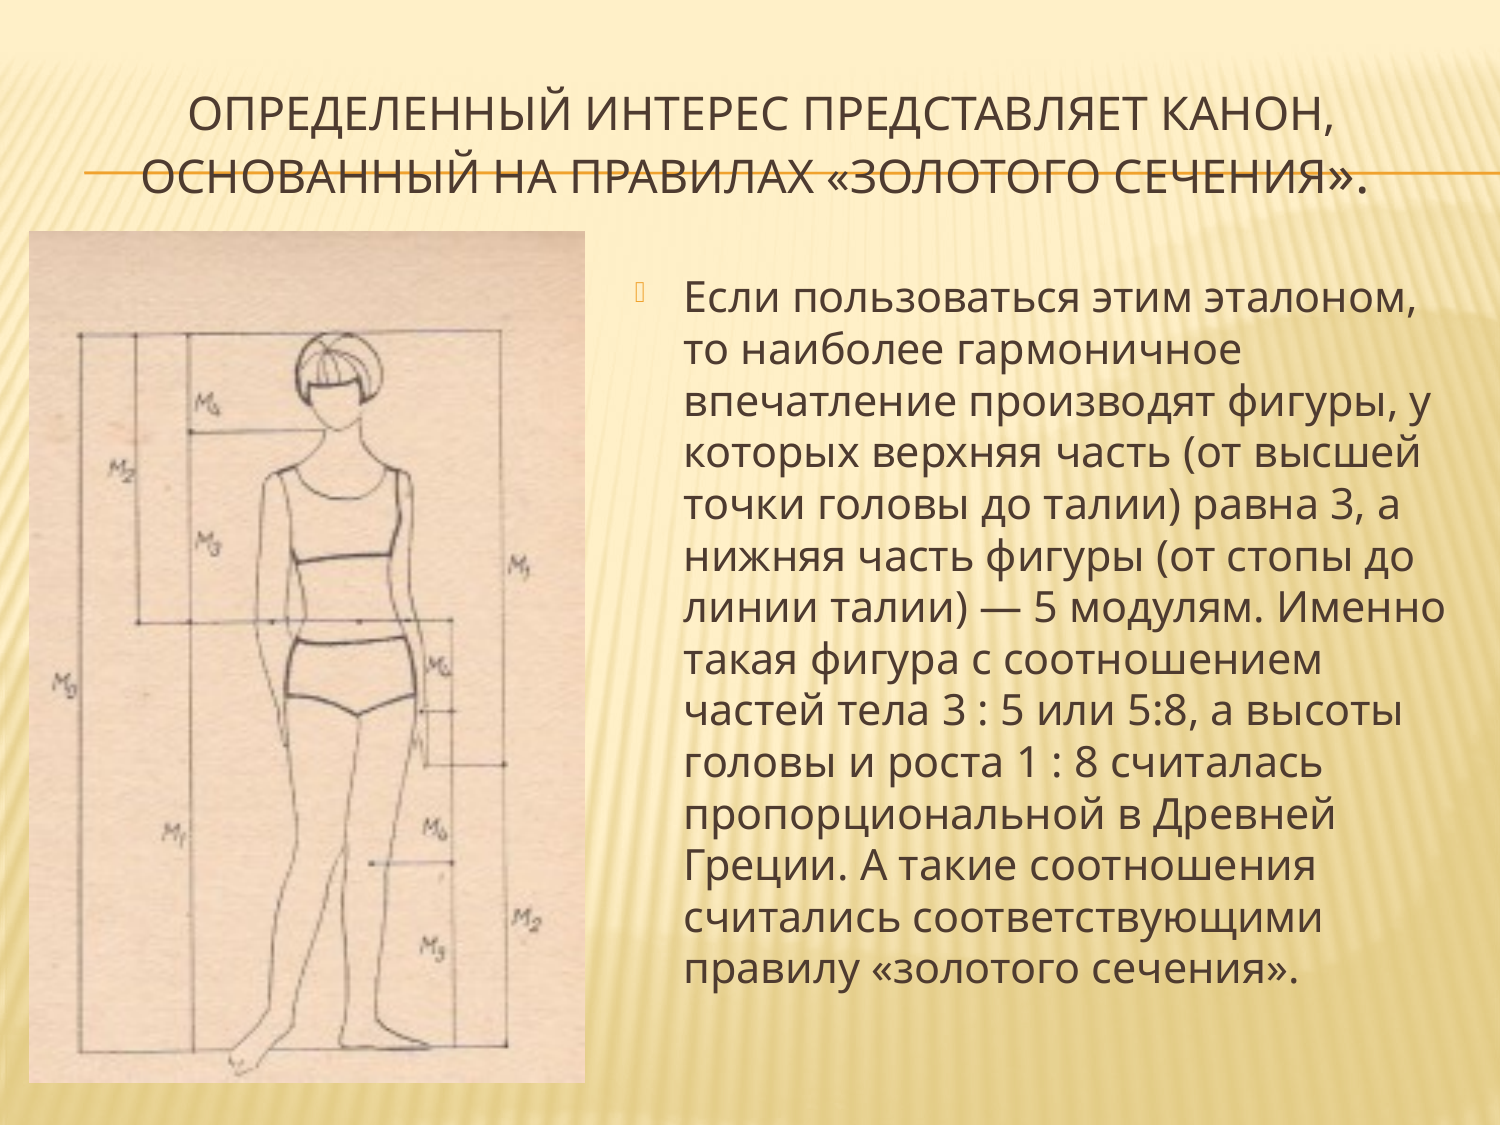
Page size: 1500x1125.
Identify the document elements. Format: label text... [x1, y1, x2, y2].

title Определенный интерес представляет канон, основанный на правилах «золотого сечения». [49, 75, 1475, 213]
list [29, 231, 585, 1083]
list Если пользоваться этим эталоном, то наиболее гармоничное впечатление производят фигуры, у которых верхняя часть (от высшей точки головы до талии) равна 3, а нижняя часть фигуры (от стопы до линии талии) — 5 модулям. Именно такая фигура с соотношением частей тела 3 : 5 или 5:8, а высоты головы и роста 1 : 8 считалась пропорциональной в Древней Греции. А такие соотношения считались соответствующими правилу «золотого сечения». [620, 262, 1475, 1038]
